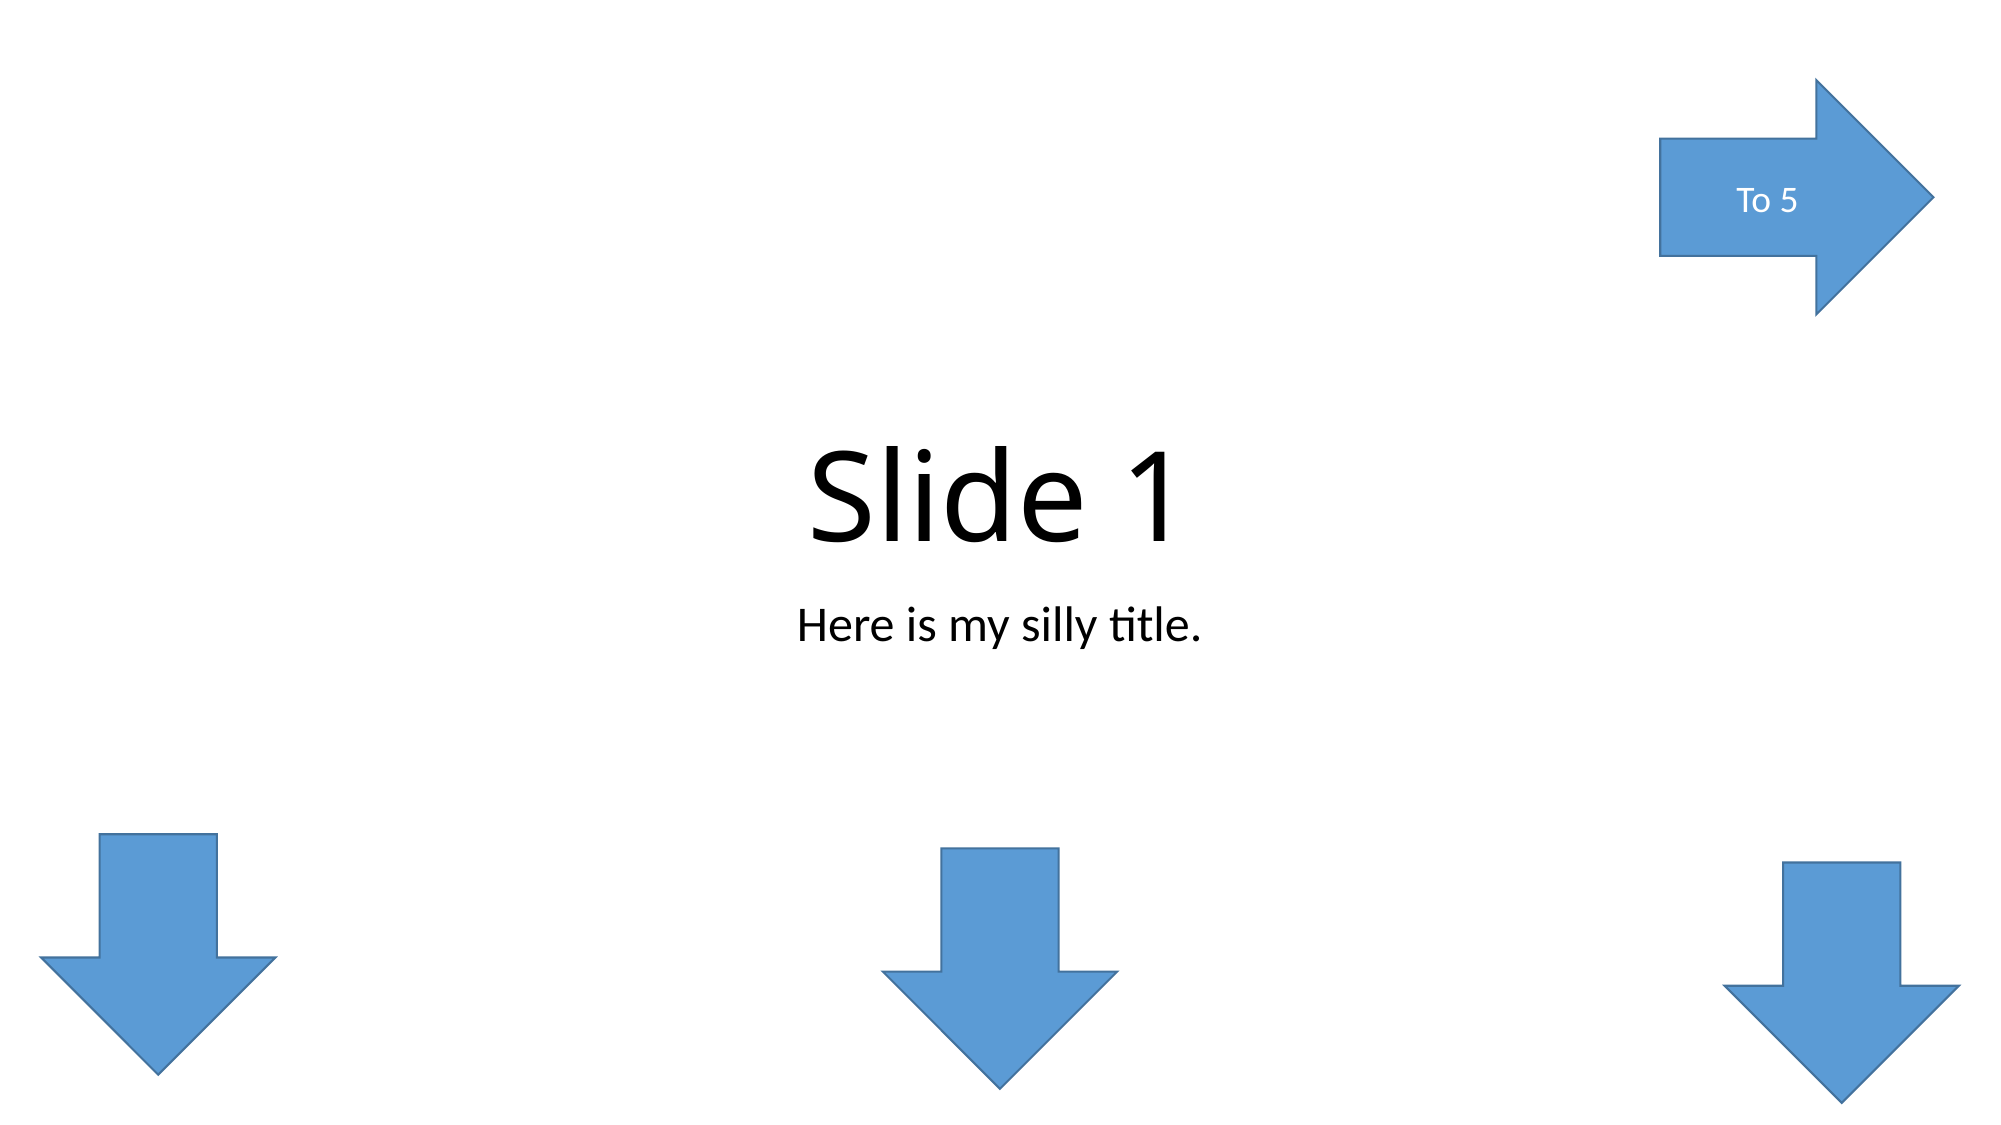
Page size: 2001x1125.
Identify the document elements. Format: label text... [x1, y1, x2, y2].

text_box [1722, 861, 1962, 1105]
text_box [880, 847, 1120, 1091]
title Slide 1 [249, 184, 1750, 576]
text_box To 5 [1659, 77, 1935, 317]
subtitle Here is my silly title. [249, 590, 1750, 863]
text_box [38, 833, 278, 1077]
